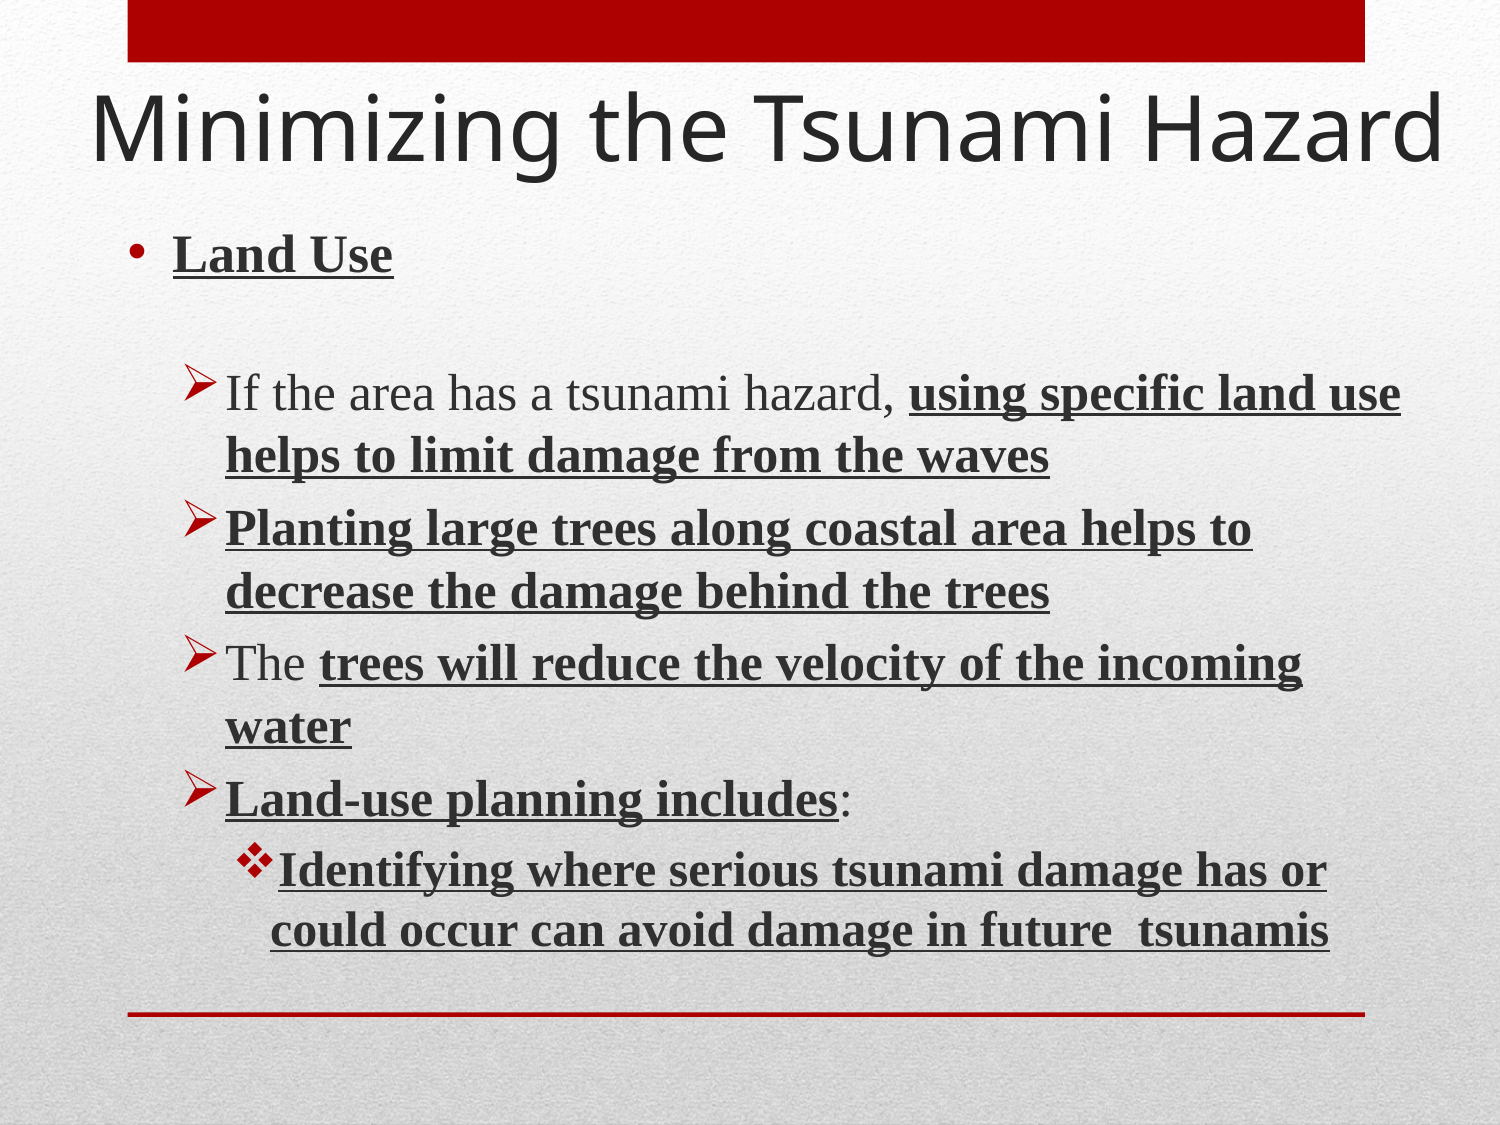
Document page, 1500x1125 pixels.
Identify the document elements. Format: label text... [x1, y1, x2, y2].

title Minimizing the Tsunami Hazard [62, 37, 1475, 188]
list Land Use If the area has a tsunami hazard, using specific land use helps to limit damage from the waves Planting large trees along coastal area helps to decrease the damage behind the trees The trees will reduce the velocity of the incoming water Land-use planning includes: Identifying where serious tsunami damage has or could occur can avoid damage in future tsunamis [112, 212, 1438, 963]
